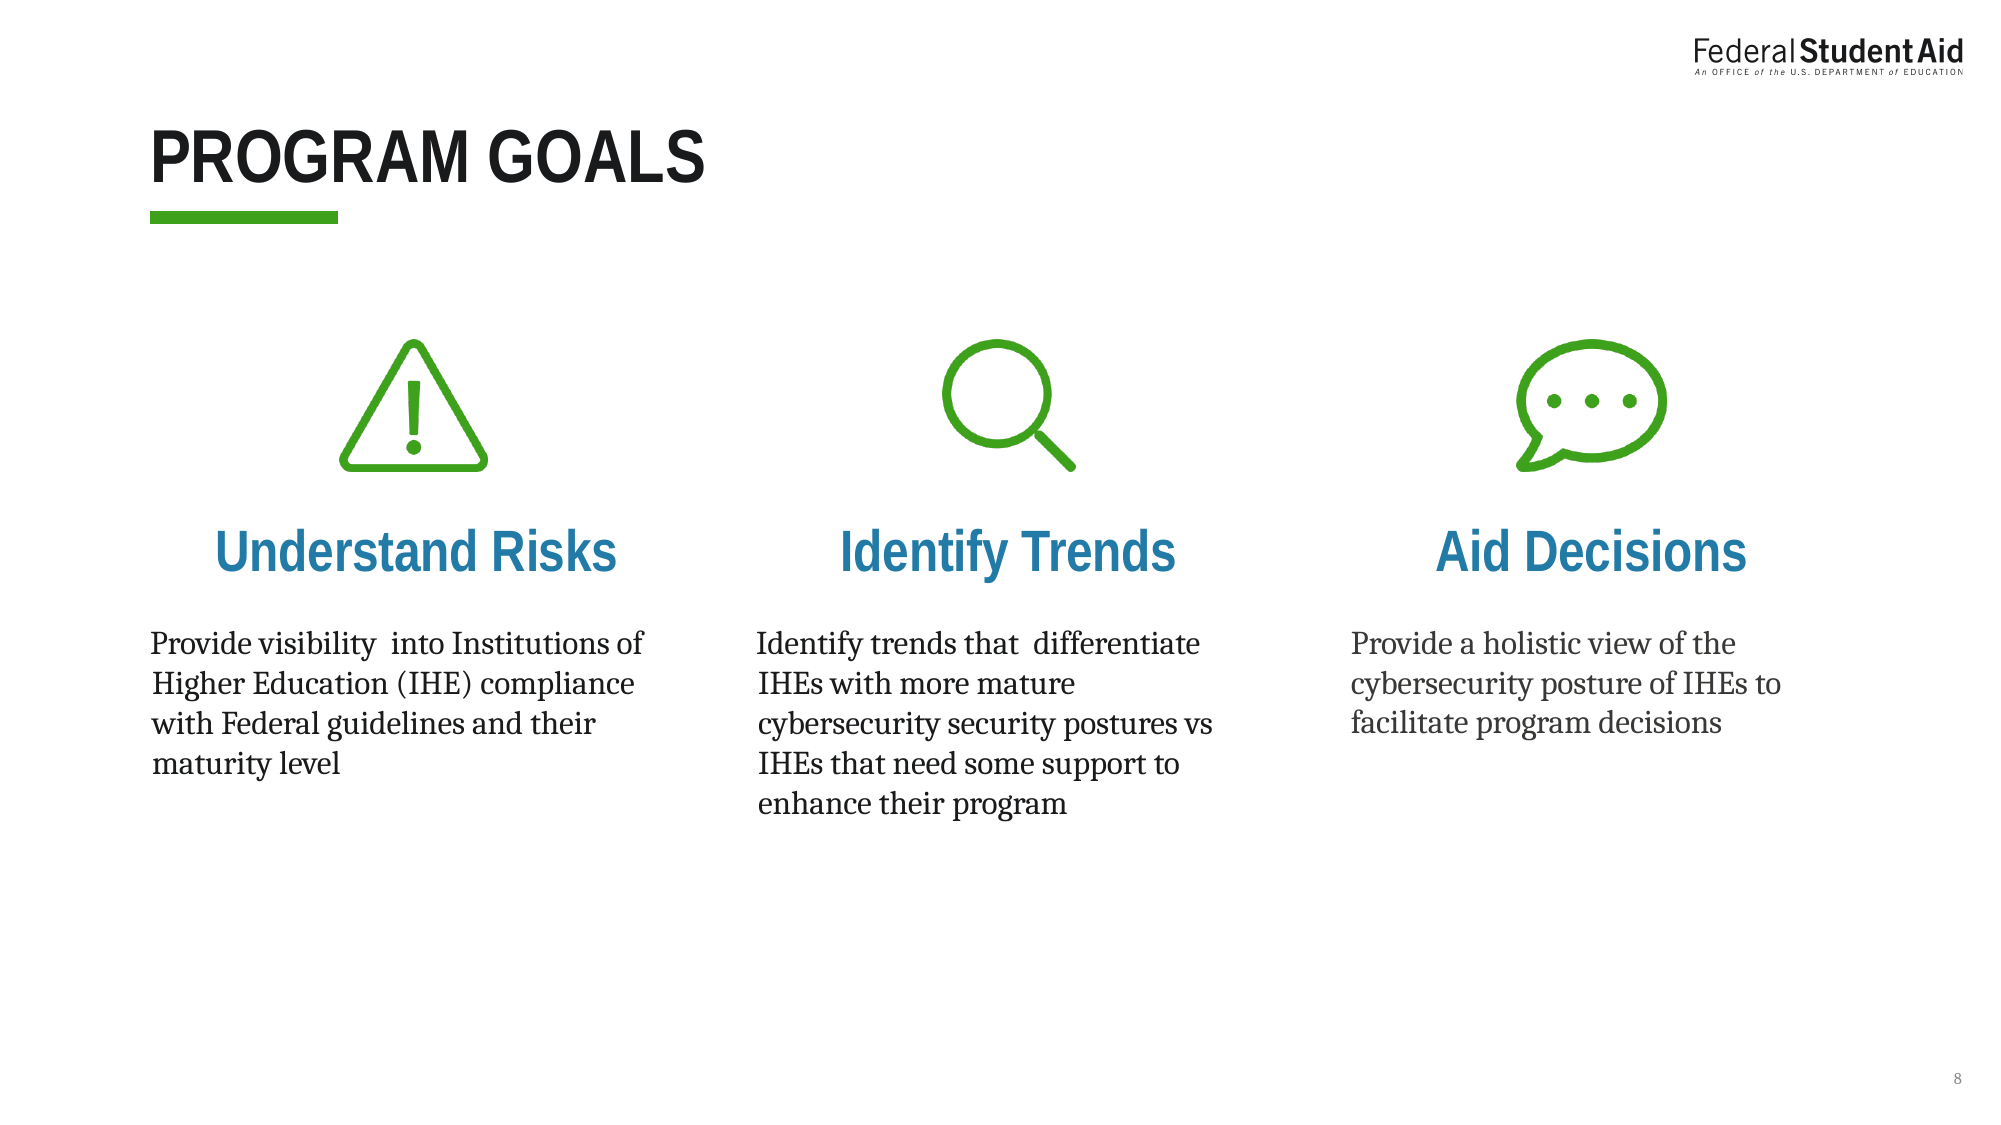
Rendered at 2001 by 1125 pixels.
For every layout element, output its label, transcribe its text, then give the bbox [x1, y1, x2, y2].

slide_number 8 [1916, 1068, 1962, 1089]
picture [1694, 37, 1963, 75]
picture [942, 339, 1076, 472]
picture [1516, 339, 1668, 472]
text_box Understand Risks Provide visibility into Institutions of Higher Education (IHE) compliance with Federal guidelines and their maturity level [149, 511, 684, 782]
title Program goals [150, 48, 1662, 199]
text_box Aid Decisions [1311, 511, 1872, 584]
text_box Identify Trends Identify trends that differentiate IHEs with more mature cybersecurity security postures vs IHEs that need some support to enhance their program [755, 511, 1262, 822]
text_box Provide a holistic view of the cybersecurity posture of IHEs to facilitate program decisions [1333, 613, 1872, 748]
picture [339, 339, 489, 472]
